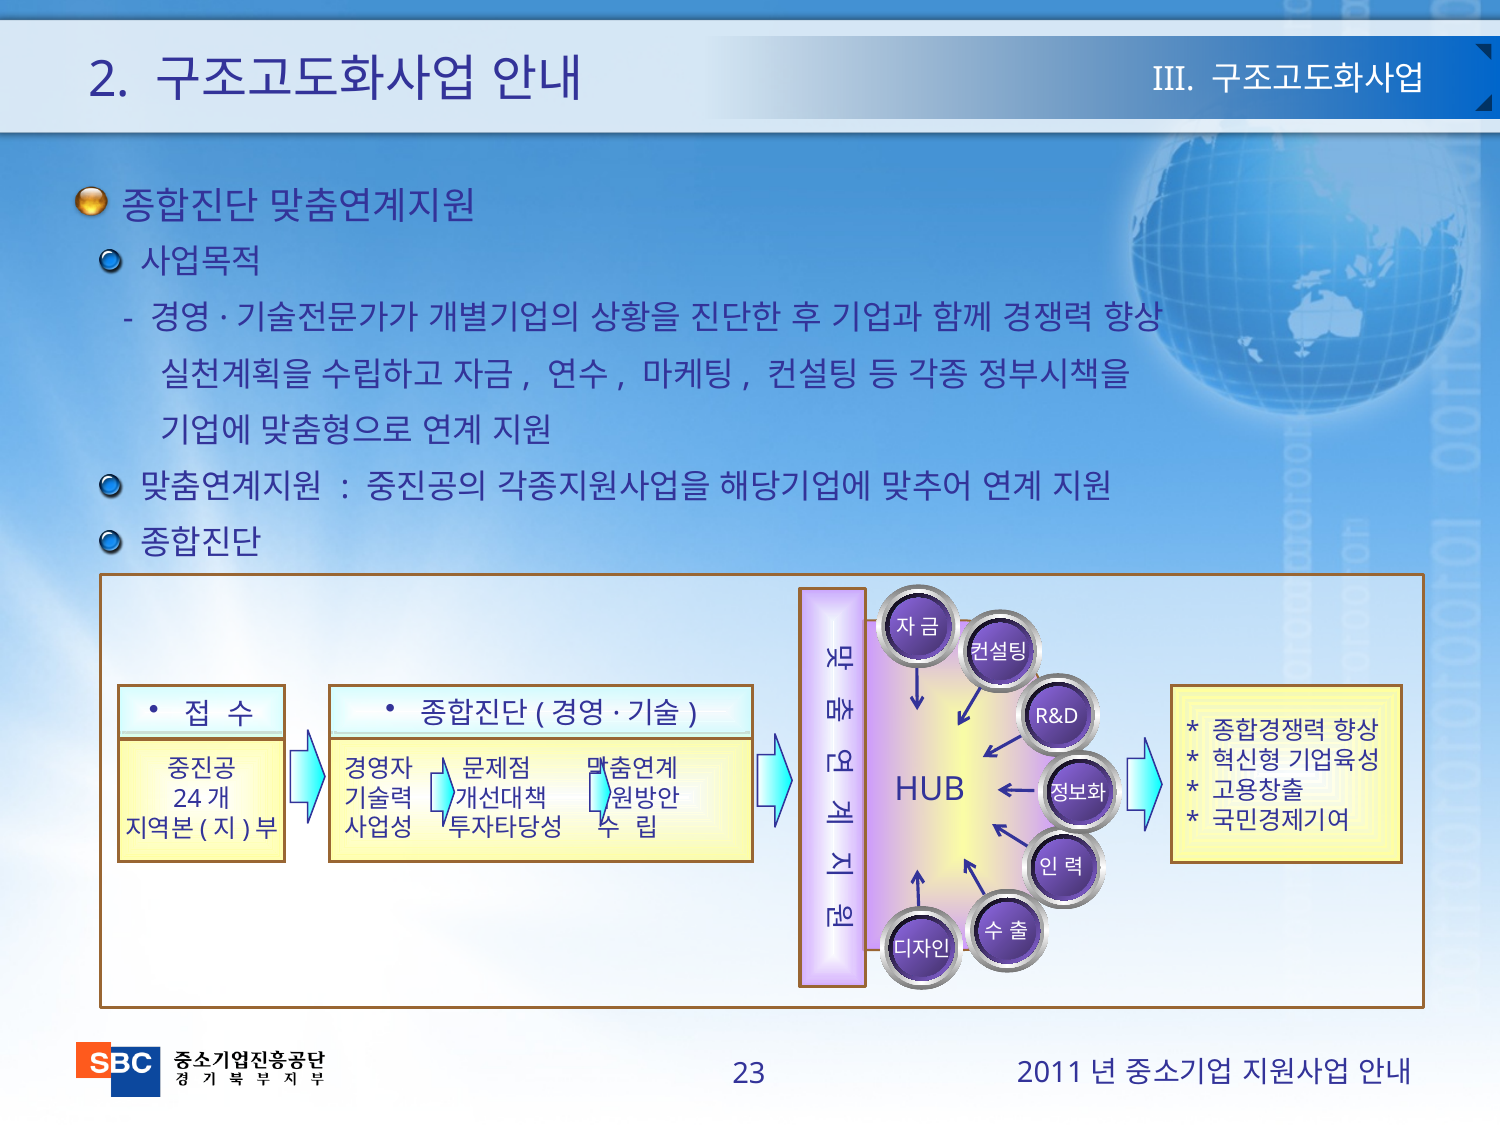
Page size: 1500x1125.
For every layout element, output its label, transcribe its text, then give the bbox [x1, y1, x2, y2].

picture [0, 0, 1500, 1125]
text_box 사업목적 - 경영·기술전문가가 개별기업의 상황을 진단한 후 기업과 함께 경쟁력 향상 실천계획을 수립하고 자금, 연수, 마케팅, 컨설팅 등 각종 정부시책을 기업에 맞춤형으로 연계 지원 맞춤연계지원 : 중진공의 각종지원사업을 해당기업에 맞추어 연계 지원 종합진단 [81, 225, 1424, 569]
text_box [71, 169, 716, 230]
text_box III. 구조고도화사업 [1137, 49, 1441, 105]
text_box 2. 구조고도화사업 안내 [73, 38, 599, 114]
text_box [100, 573, 1424, 1008]
